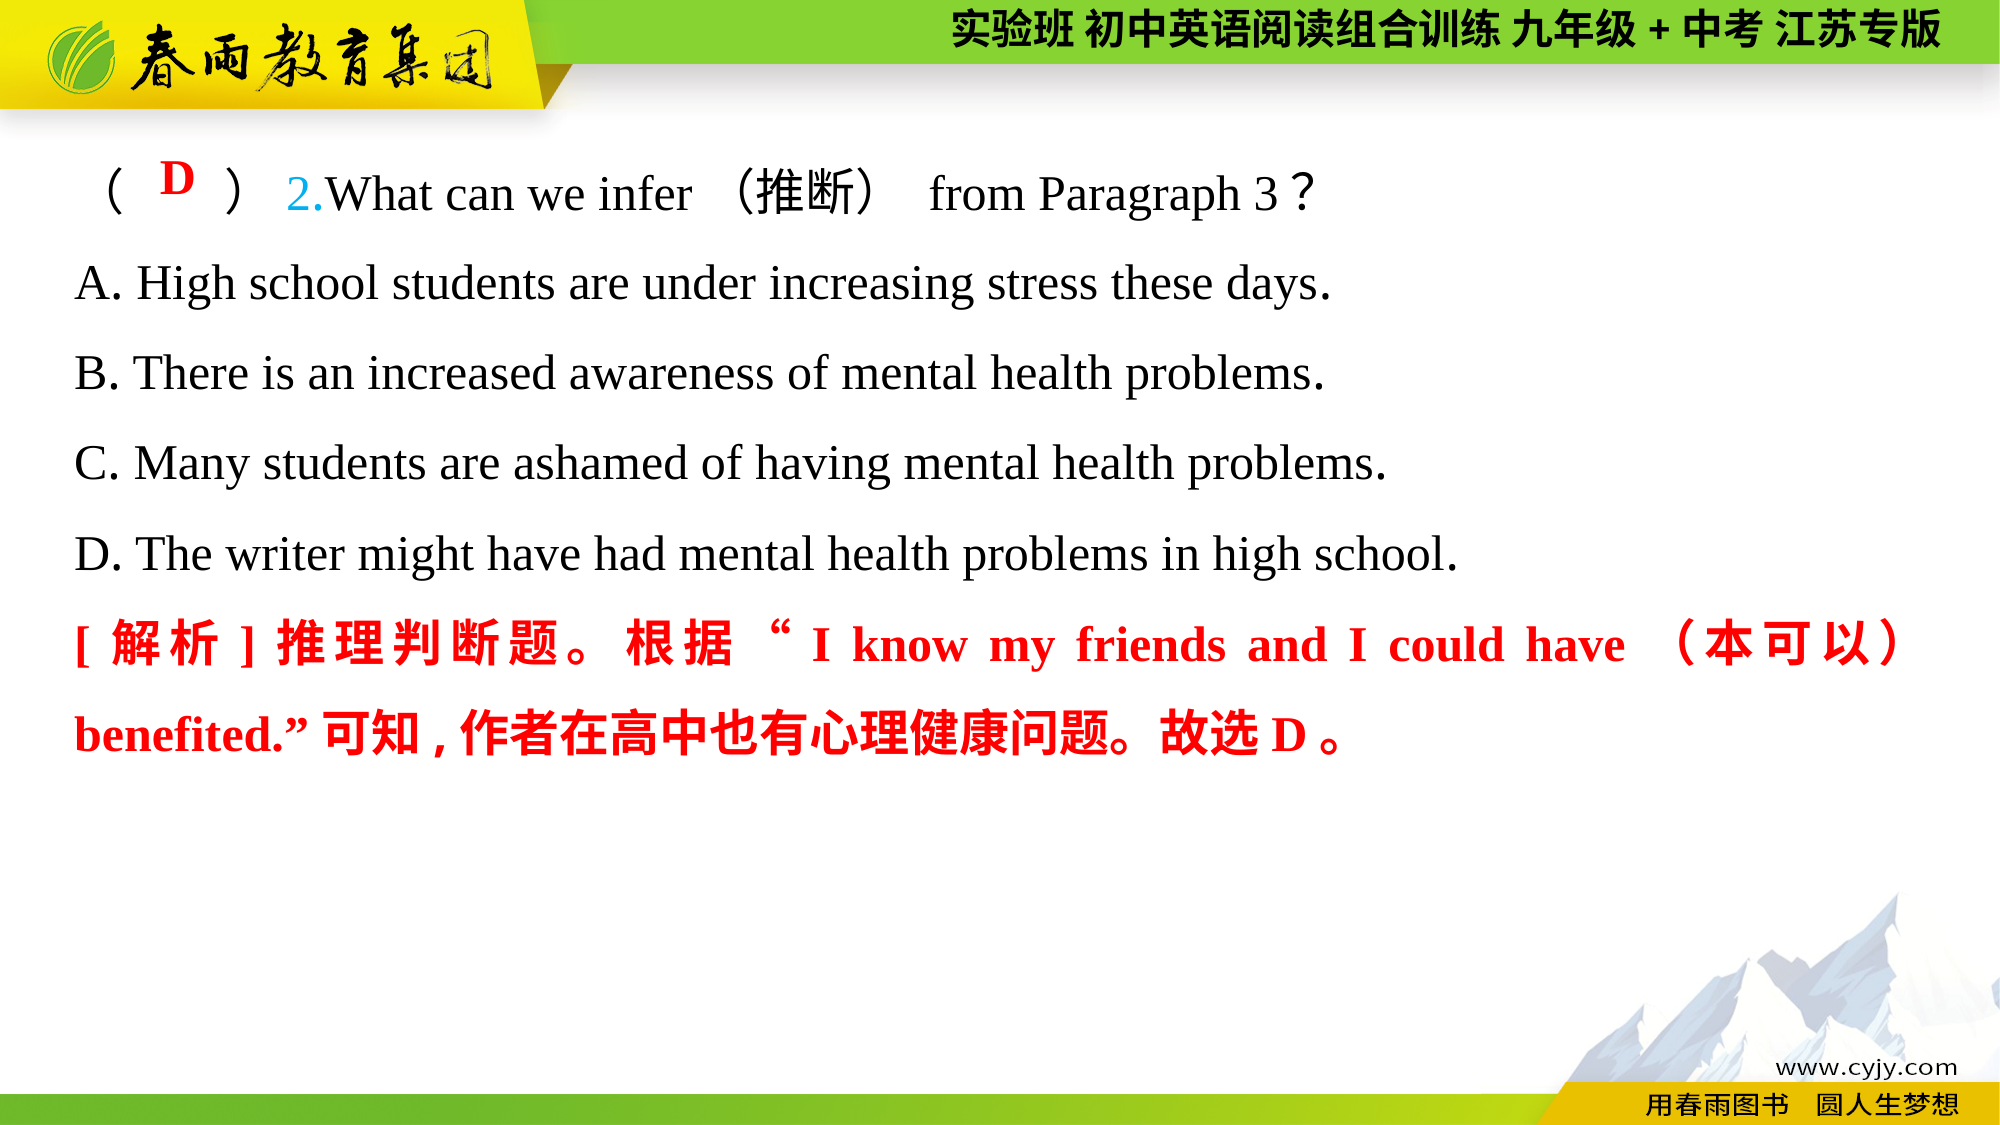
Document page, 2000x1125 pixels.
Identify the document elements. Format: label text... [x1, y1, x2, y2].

picture [0, 0, 2000, 1125]
text_box [解析]推理判断题。根据“I know my friends and I could have（本可以） benefited.”可知,作者在高中也有心理健康问题。故选D。 [59, 574, 1944, 770]
list （ ）2.What can we infer（推断） from Paragraph 3？ A. High school students are under increasing stress these days. B. There is an increased awareness of mental health problems. C. Many students are ashamed of having mental health problems. D. The writer might have had mental health problems in high school. [59, 122, 1944, 574]
text_box D [145, 137, 212, 213]
